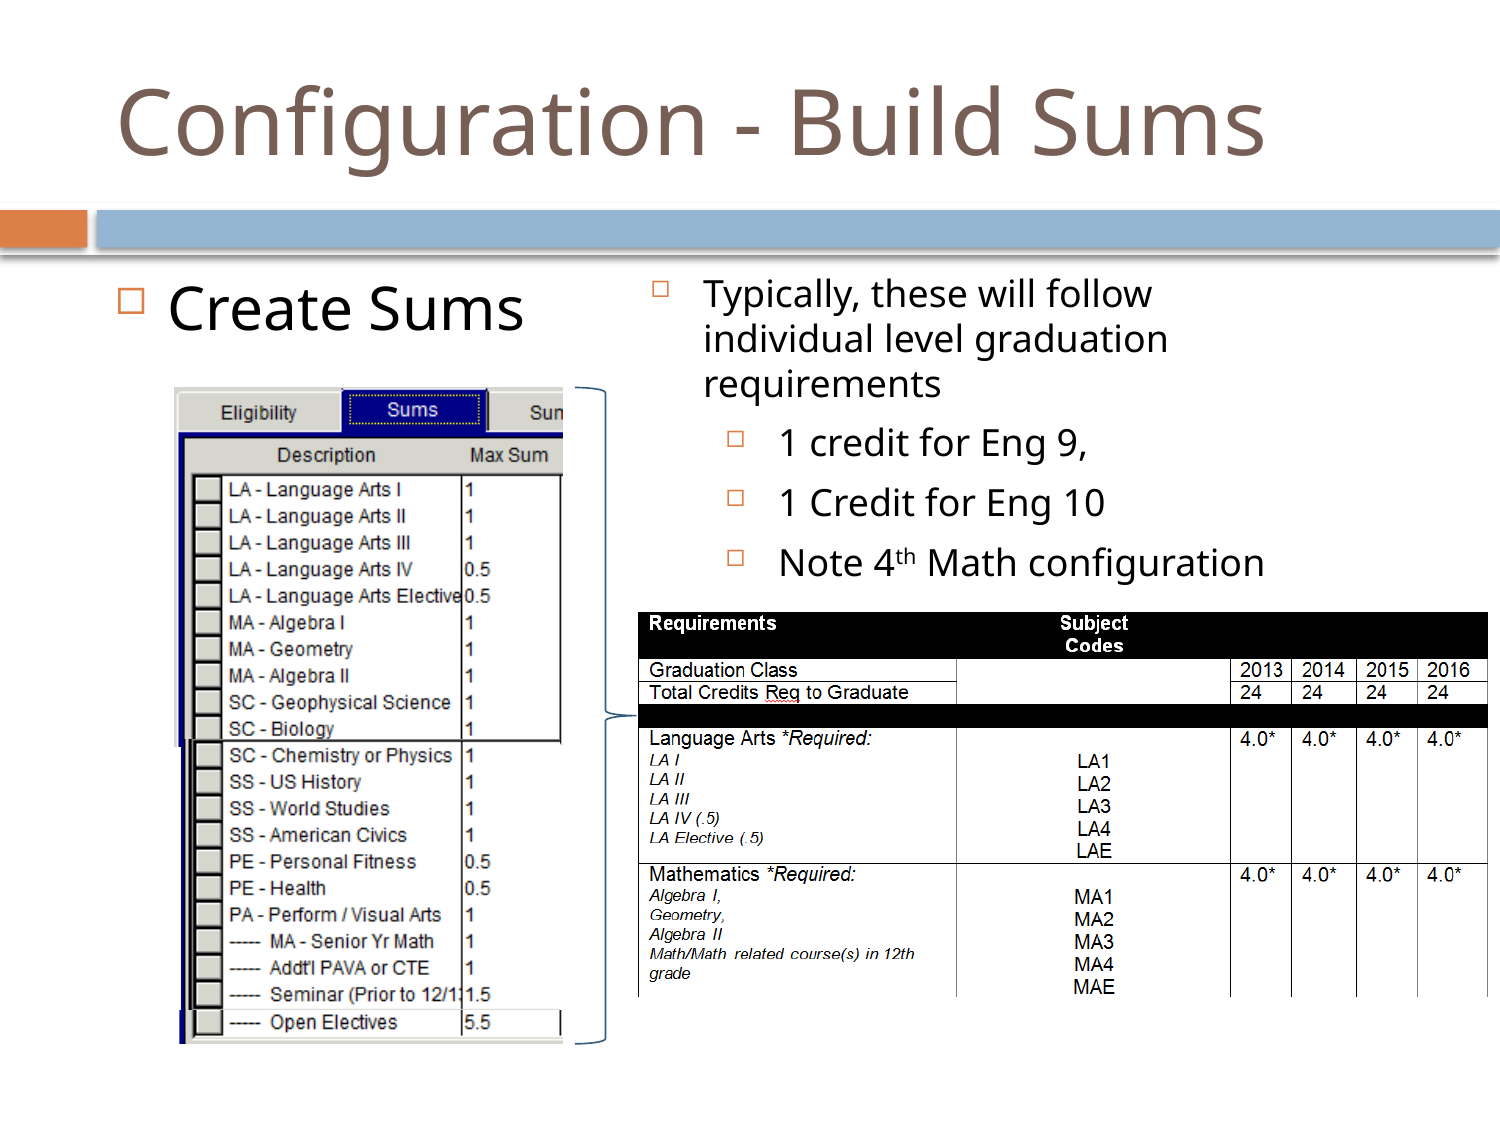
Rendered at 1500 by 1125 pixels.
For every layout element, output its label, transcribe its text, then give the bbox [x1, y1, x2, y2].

text_box [574, 386, 631, 1045]
list Create Sums [100, 262, 1438, 1050]
picture [637, 612, 1488, 997]
text_box Typically, these will follow individual level graduation requirements 1 credit for Eng 9, 1 Credit for Eng 10 Note 4th Math configuration [635, 262, 1349, 591]
title Configuration - Build Sums [100, 37, 1438, 200]
picture [174, 387, 563, 1045]
